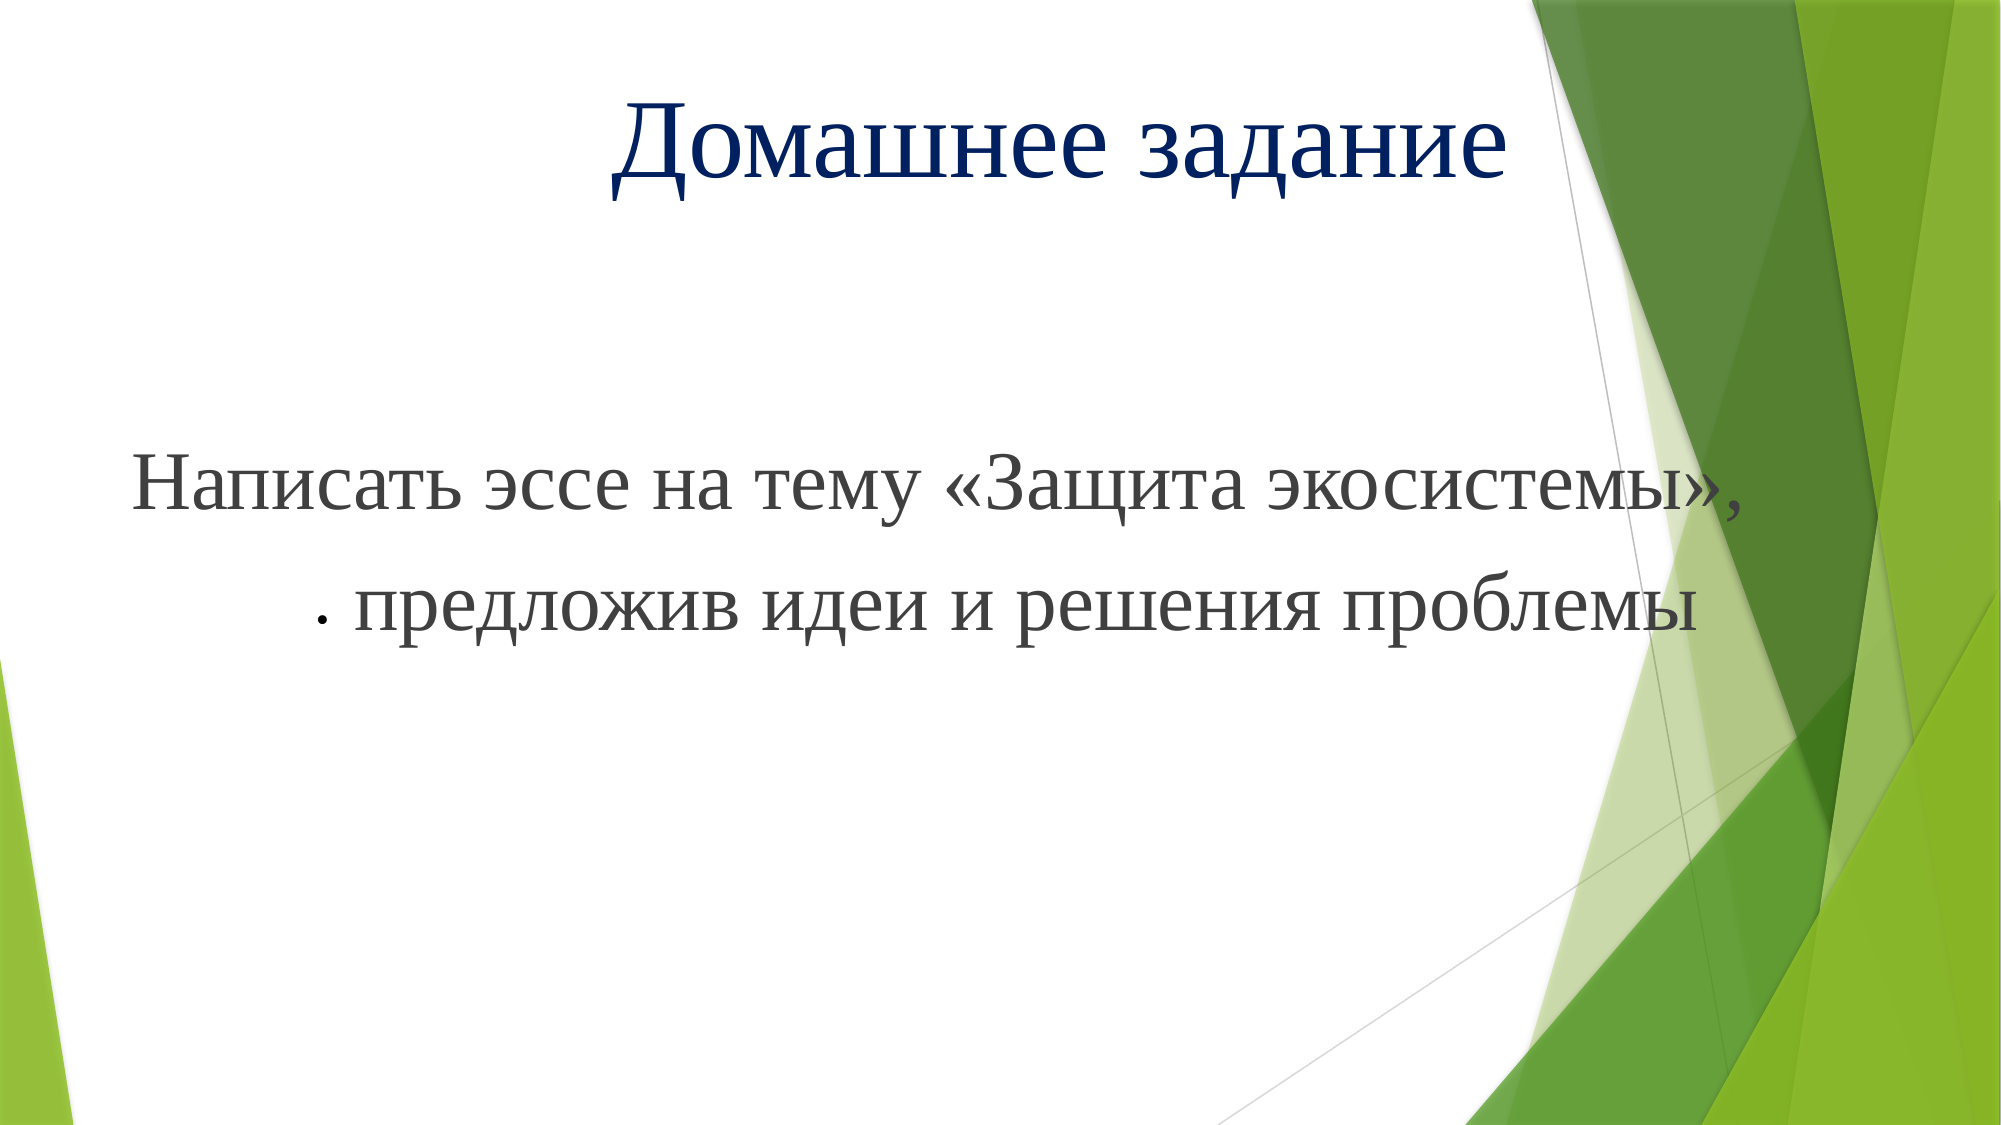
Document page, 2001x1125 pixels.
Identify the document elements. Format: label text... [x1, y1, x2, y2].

text_box Домашнее задание [596, 57, 1816, 208]
list Написать эссе на тему «Защита экосистемы», предложив идеи и решения проблемы [111, 297, 1788, 535]
text_box . [279, 604, 1646, 647]
